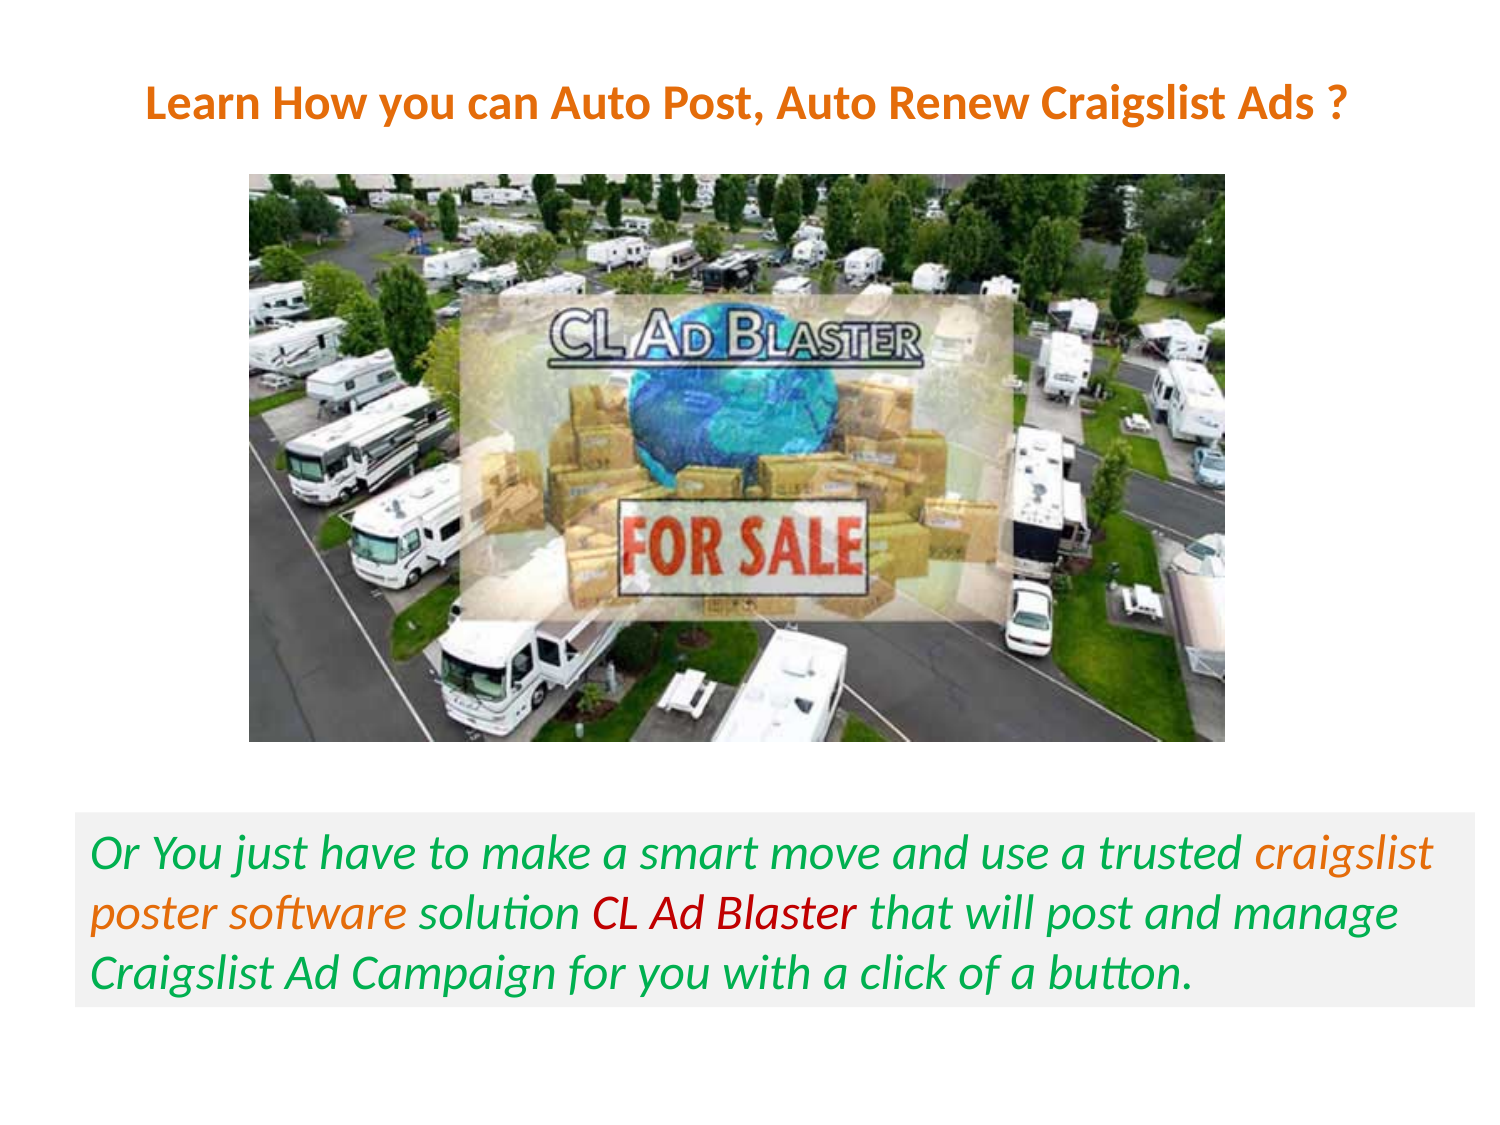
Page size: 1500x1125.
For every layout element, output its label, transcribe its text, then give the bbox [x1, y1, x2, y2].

text_box Or You just have to make a smart move and use a trusted craigslist poster software solution CL Ad Blaster that will post and manage Craigslist Ad Campaign for you with a click of a button. [75, 812, 1475, 1008]
text_box Learn How you can Auto Post, Auto Renew Craigslist Ads ? [130, 62, 1365, 138]
picture [249, 174, 1226, 743]
